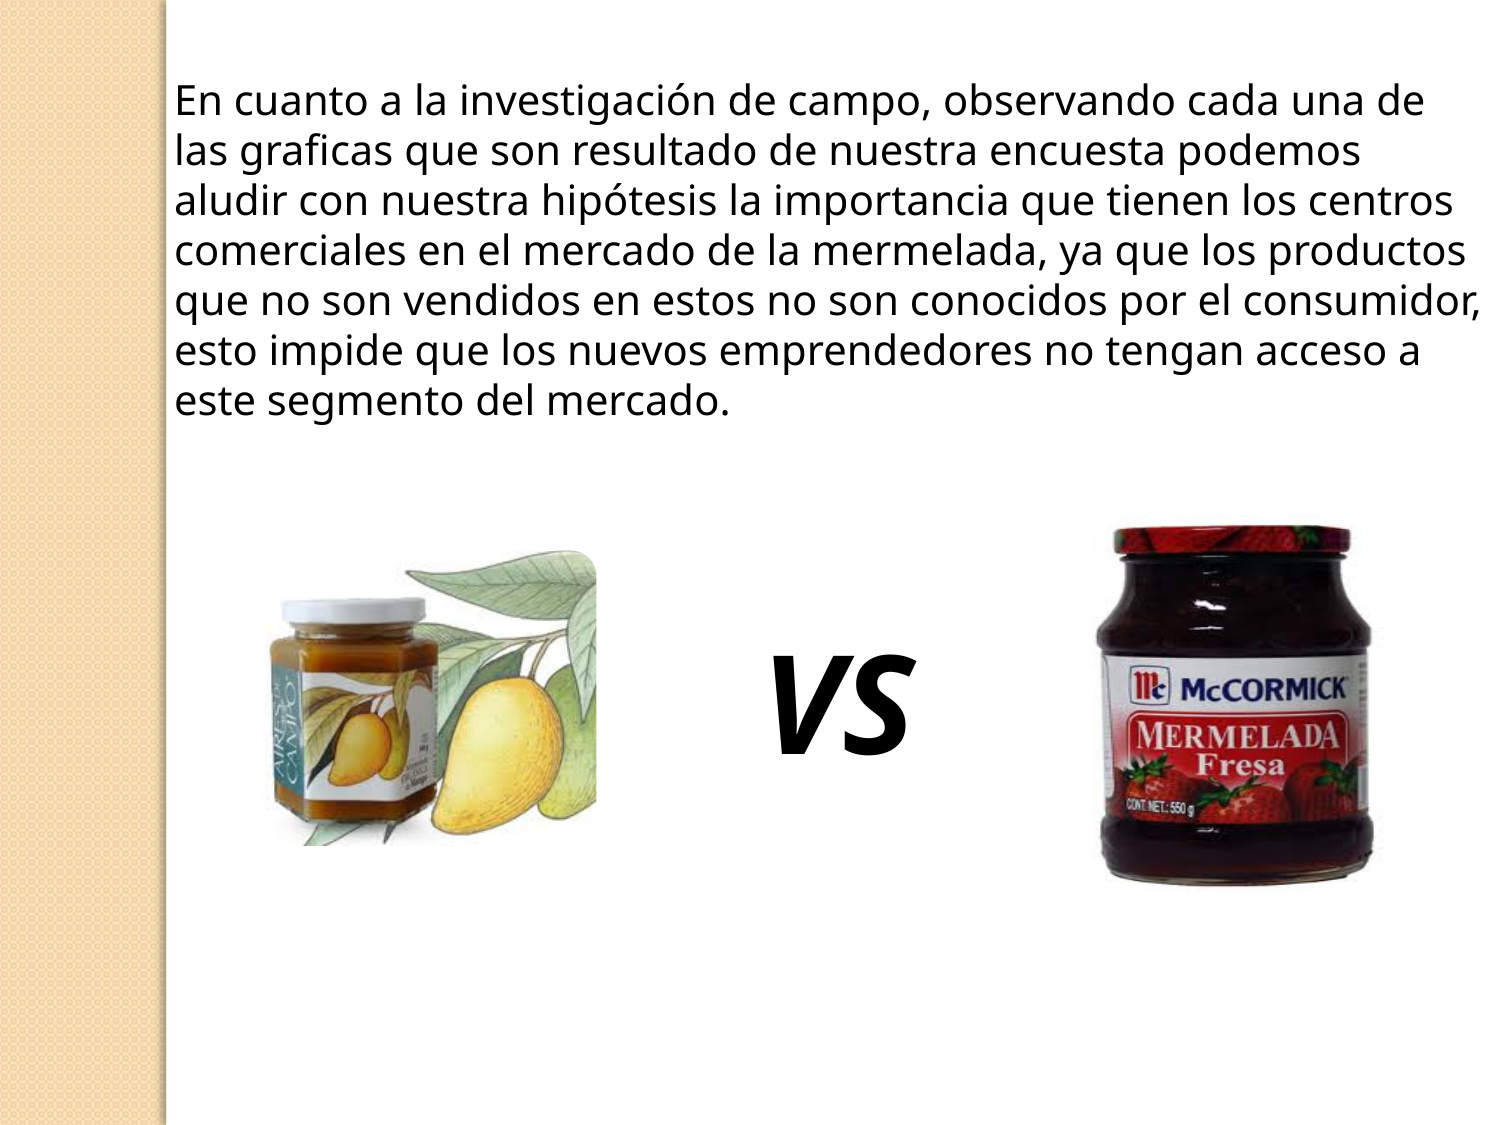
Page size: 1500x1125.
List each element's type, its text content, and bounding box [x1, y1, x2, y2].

text_box VS [702, 609, 975, 790]
picture [1092, 514, 1389, 894]
picture [241, 550, 597, 847]
text_box En cuanto a la investigación de campo, observando cada una de las graficas que son resultado de nuestra encuesta podemos aludir con nuestra hipótesis la importancia que tienen los centros comerciales en el mercado de la mermelada, ya que los productos que no son vendidos en estos no son conocidos por el consumidor, esto impide que los nuevos emprendedores no tengan acceso a este segmento del mercado. [159, 66, 1500, 527]
